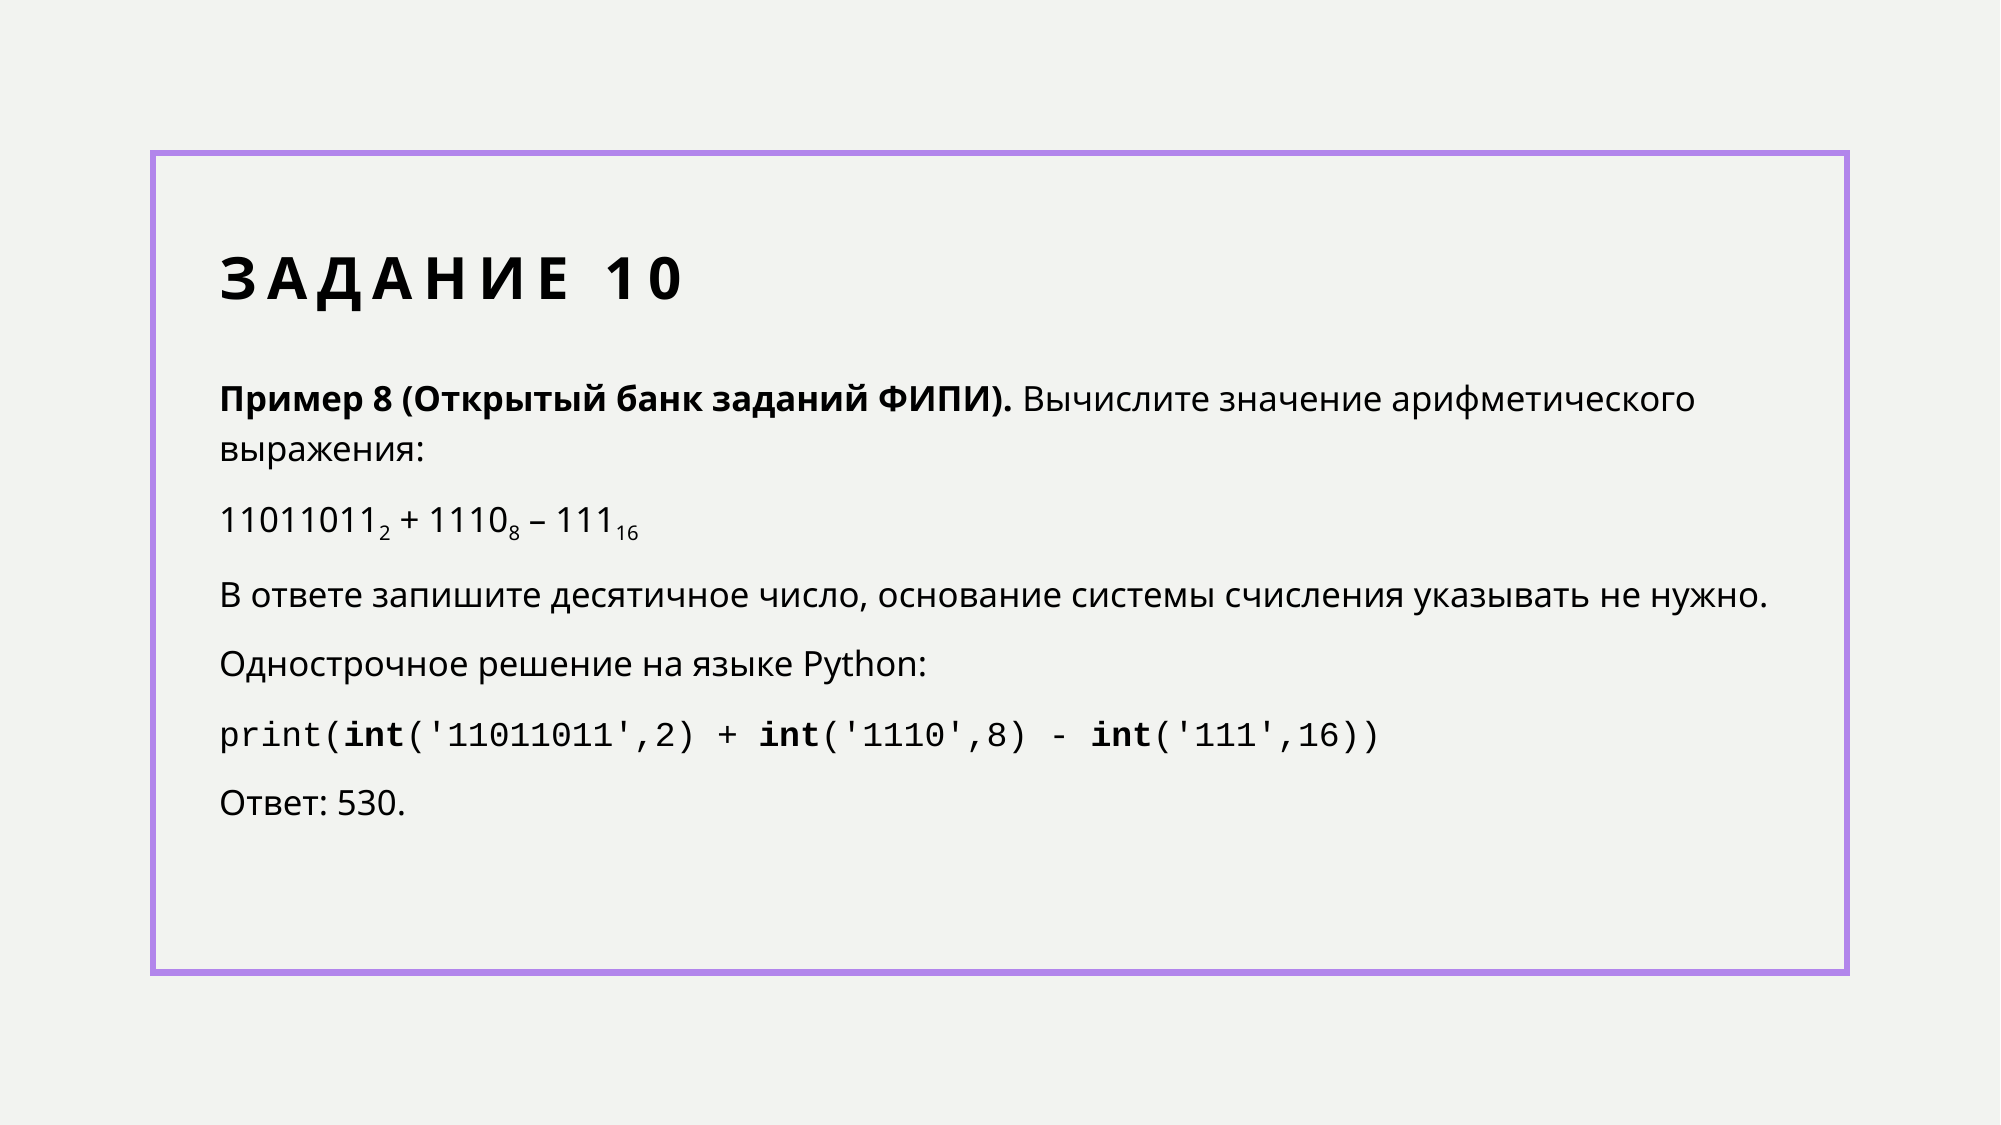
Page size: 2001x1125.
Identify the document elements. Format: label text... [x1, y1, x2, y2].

list Пример 8 (Открытый банк заданий ФИПИ). Вычислите значение арифметического выражения: 110110112 + 11108 – 11116 В ответе запишите десятичное число, основание системы счисления указывать не нужно. Однострочное решение на языке Python: print(int('11011011',2) + int('1110',8) - int('111',16)) Ответ: 530. [204, 360, 1801, 876]
title Задание 10 [204, 143, 1677, 320]
